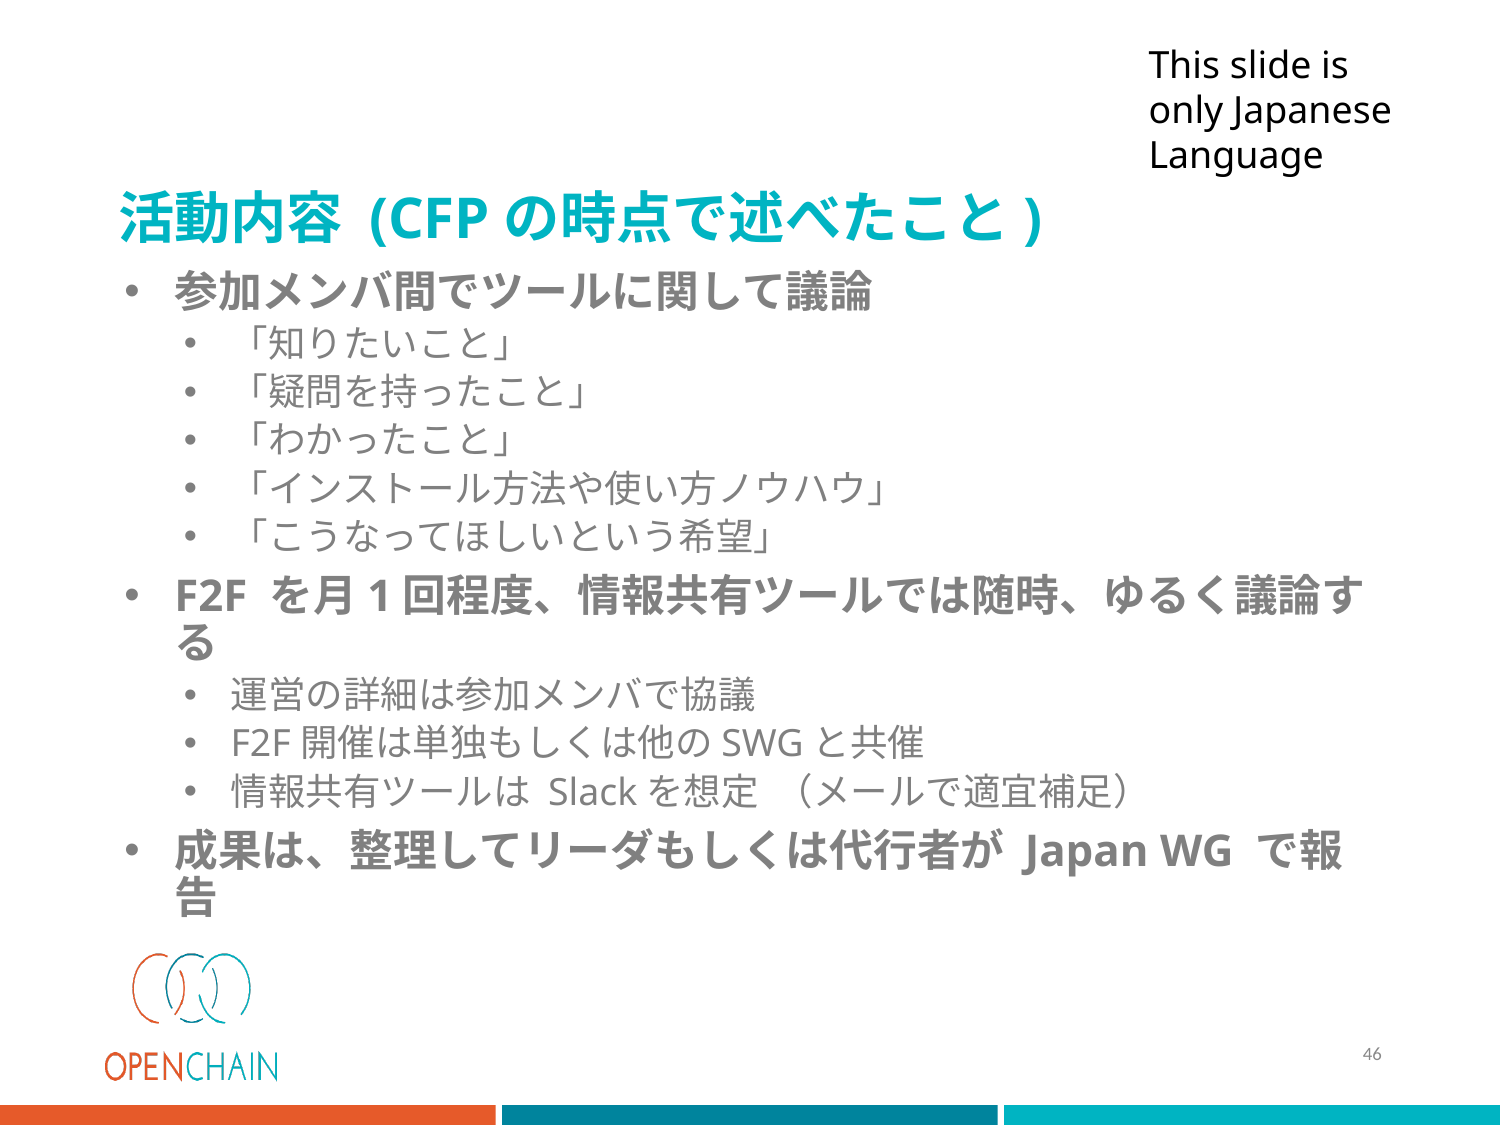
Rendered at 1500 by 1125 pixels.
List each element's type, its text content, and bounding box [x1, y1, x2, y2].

text_box This slide is only Japanese Language [1133, 34, 1440, 184]
slide_number 45 [1236, 1022, 1397, 1083]
picture [103, 951, 279, 1082]
title 活動内容 (CFPの時点で述べたこと) [103, 185, 1397, 254]
list 参加メンバ間でツールに関して議論 「知りたいこと」 「疑問を持ったこと」 「わかったこと」 「インストール方法や使い方ノウハウ」 「こうなってほしいという希望」 F2F を月1回程度、情報共有ツールでは随時、ゆるく議論する 運営の詳細は参加メンバで協議 F2F開催は単独もしくは他のSWGと共催 情報共有ツールは Slackを想定 （メールで適宜補足） 成果は、整理してリーダもしくは代行者が Japan WG で報告 [103, 254, 1397, 862]
